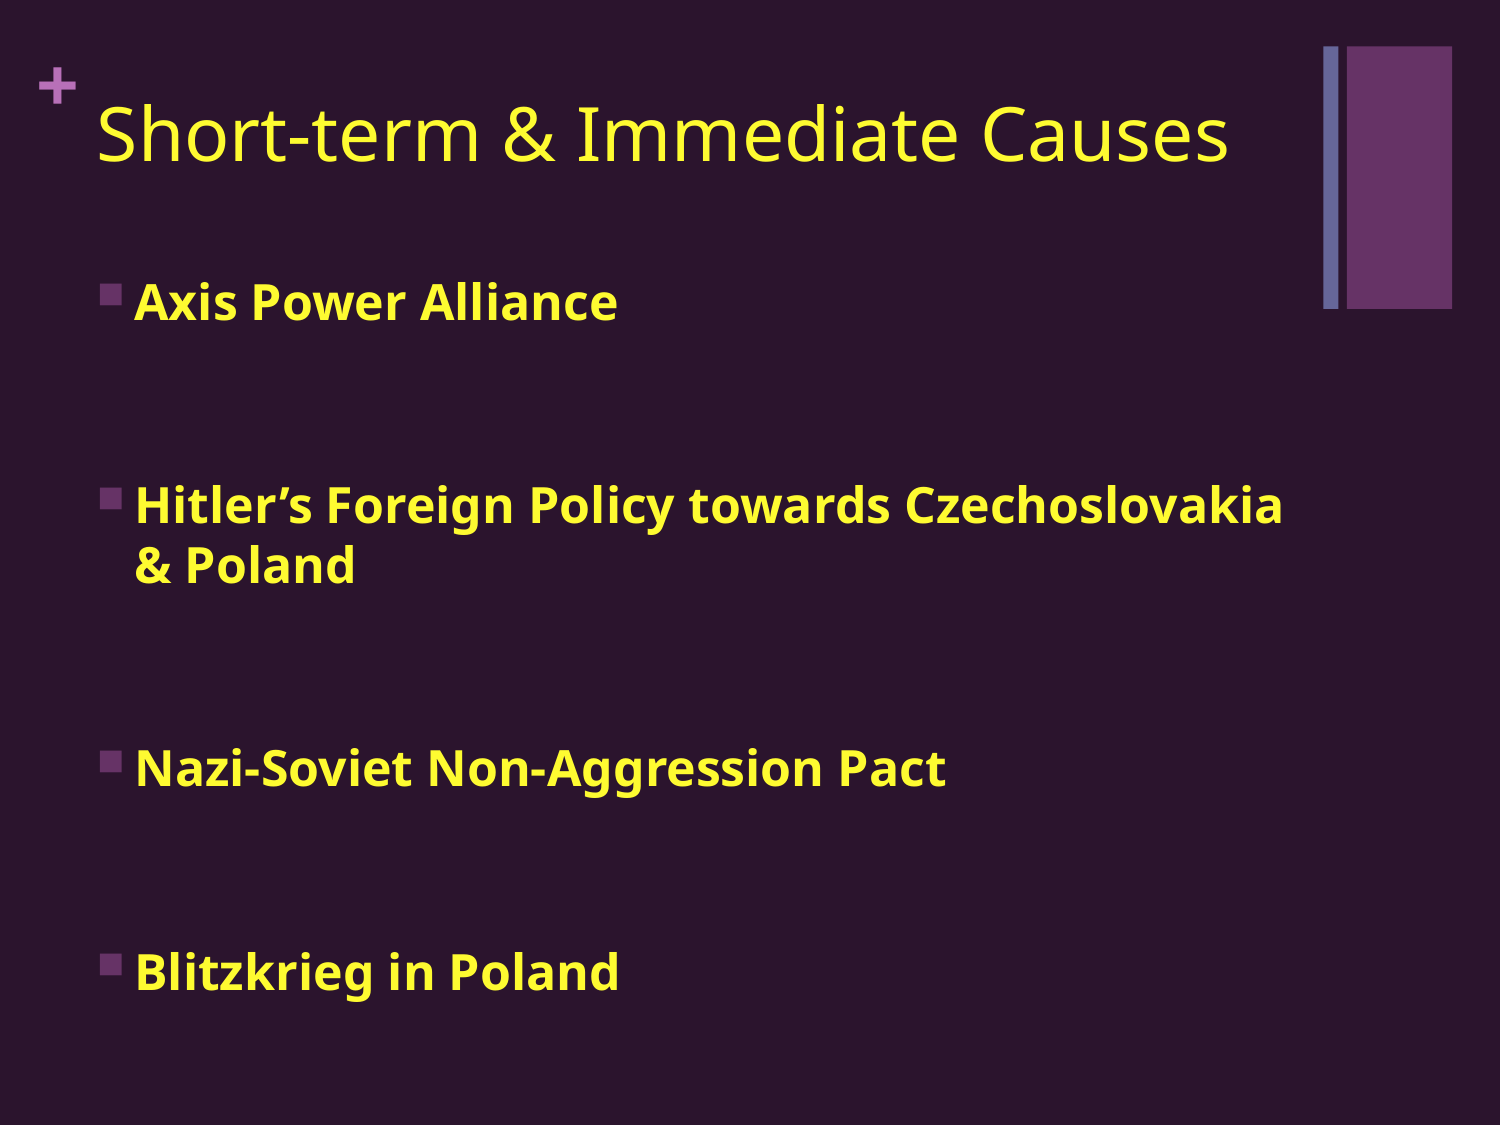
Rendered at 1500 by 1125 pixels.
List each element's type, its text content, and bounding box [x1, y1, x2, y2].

list Axis Power Alliance Hitler’s Foreign Policy towards Czechoslovakia & Poland Nazi-Soviet Non-Aggression Pact Blitzkrieg in Poland [81, 262, 1322, 1008]
title Short-term & Immediate Causes [81, 79, 1322, 262]
